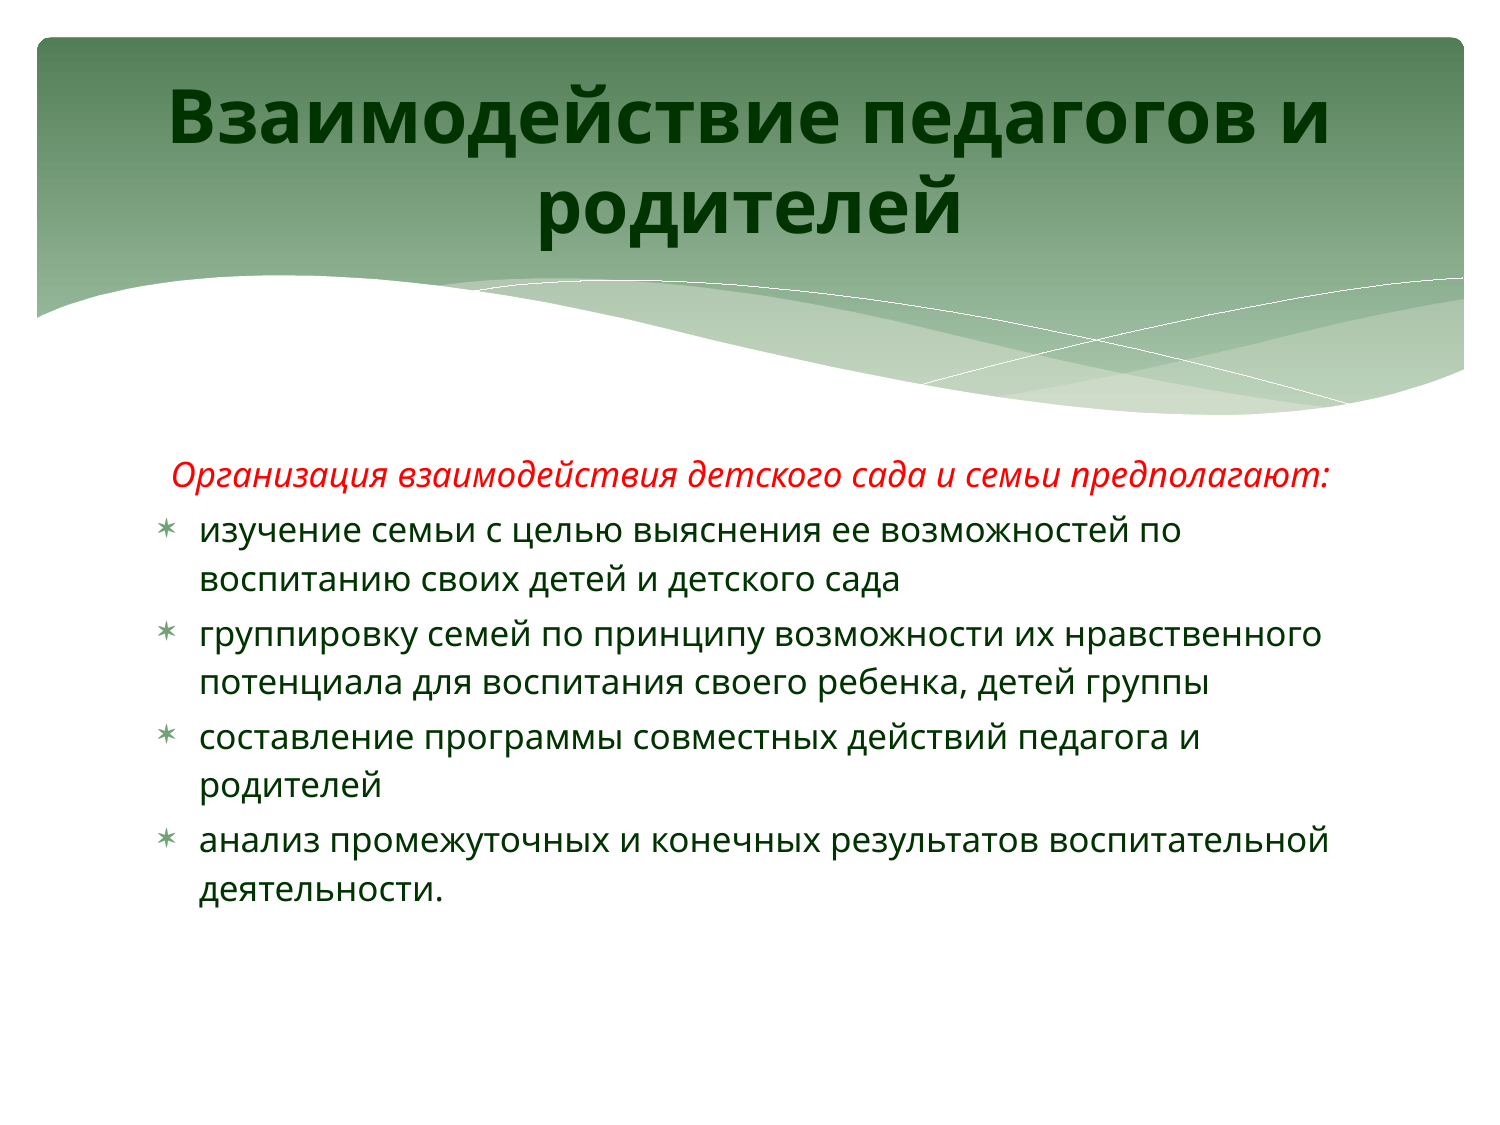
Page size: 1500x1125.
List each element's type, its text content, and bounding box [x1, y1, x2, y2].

title Взаимодействие педагогов и родителей [75, 55, 1425, 261]
list Организация взаимодействия детского сада и семьи предполагают: изучение семьи с целью выяснения ее возможностей по воспитанию своих детей и детского сада группировку семей по принципу возможности их нравственного потенциала для воспитания своего ребенка, детей группы составление программы совместных действий педагога и родителей анализ промежуточных и конечных результатов воспитательной деятельности. [143, 438, 1359, 1005]
